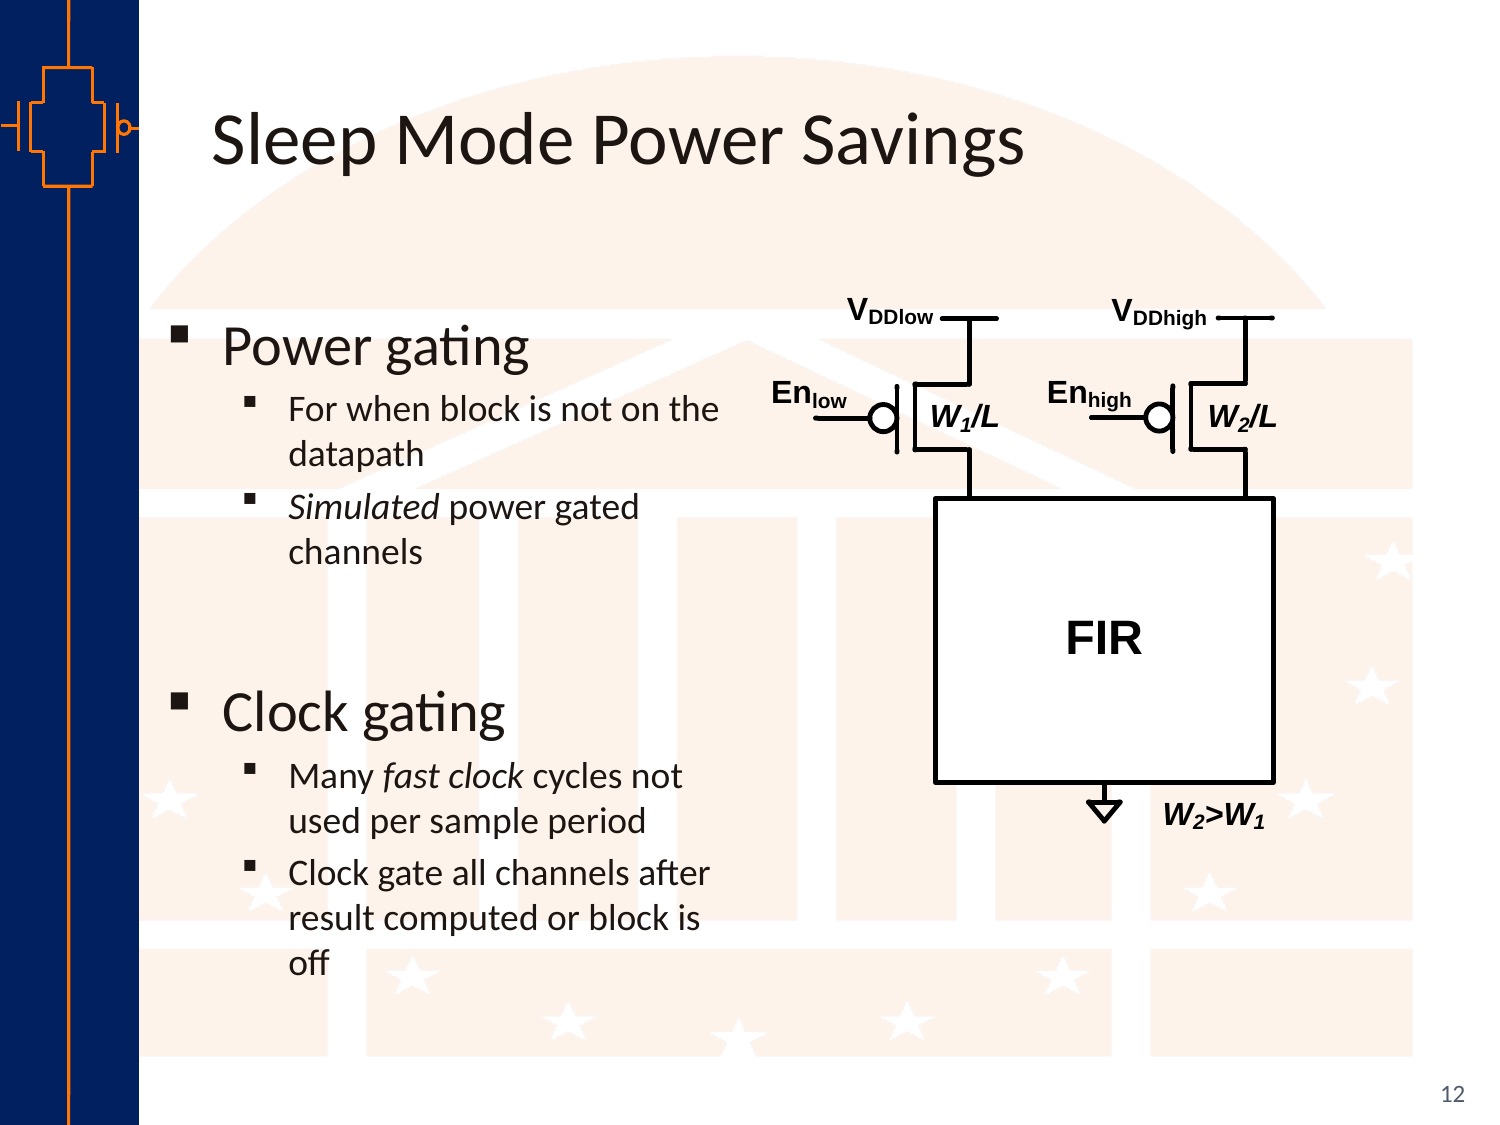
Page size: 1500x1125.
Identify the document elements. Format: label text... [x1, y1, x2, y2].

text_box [742, 276, 1331, 852]
slide_number 12 [1425, 1062, 1488, 1123]
list Power gating For when block is not on the datapath Simulated power gated channels Clock gating Many fast clock cycles not used per sample period Clock gate all channels after result computed or block is off [151, 217, 748, 1070]
title Sleep Mode Power Savings [196, 0, 1385, 188]
